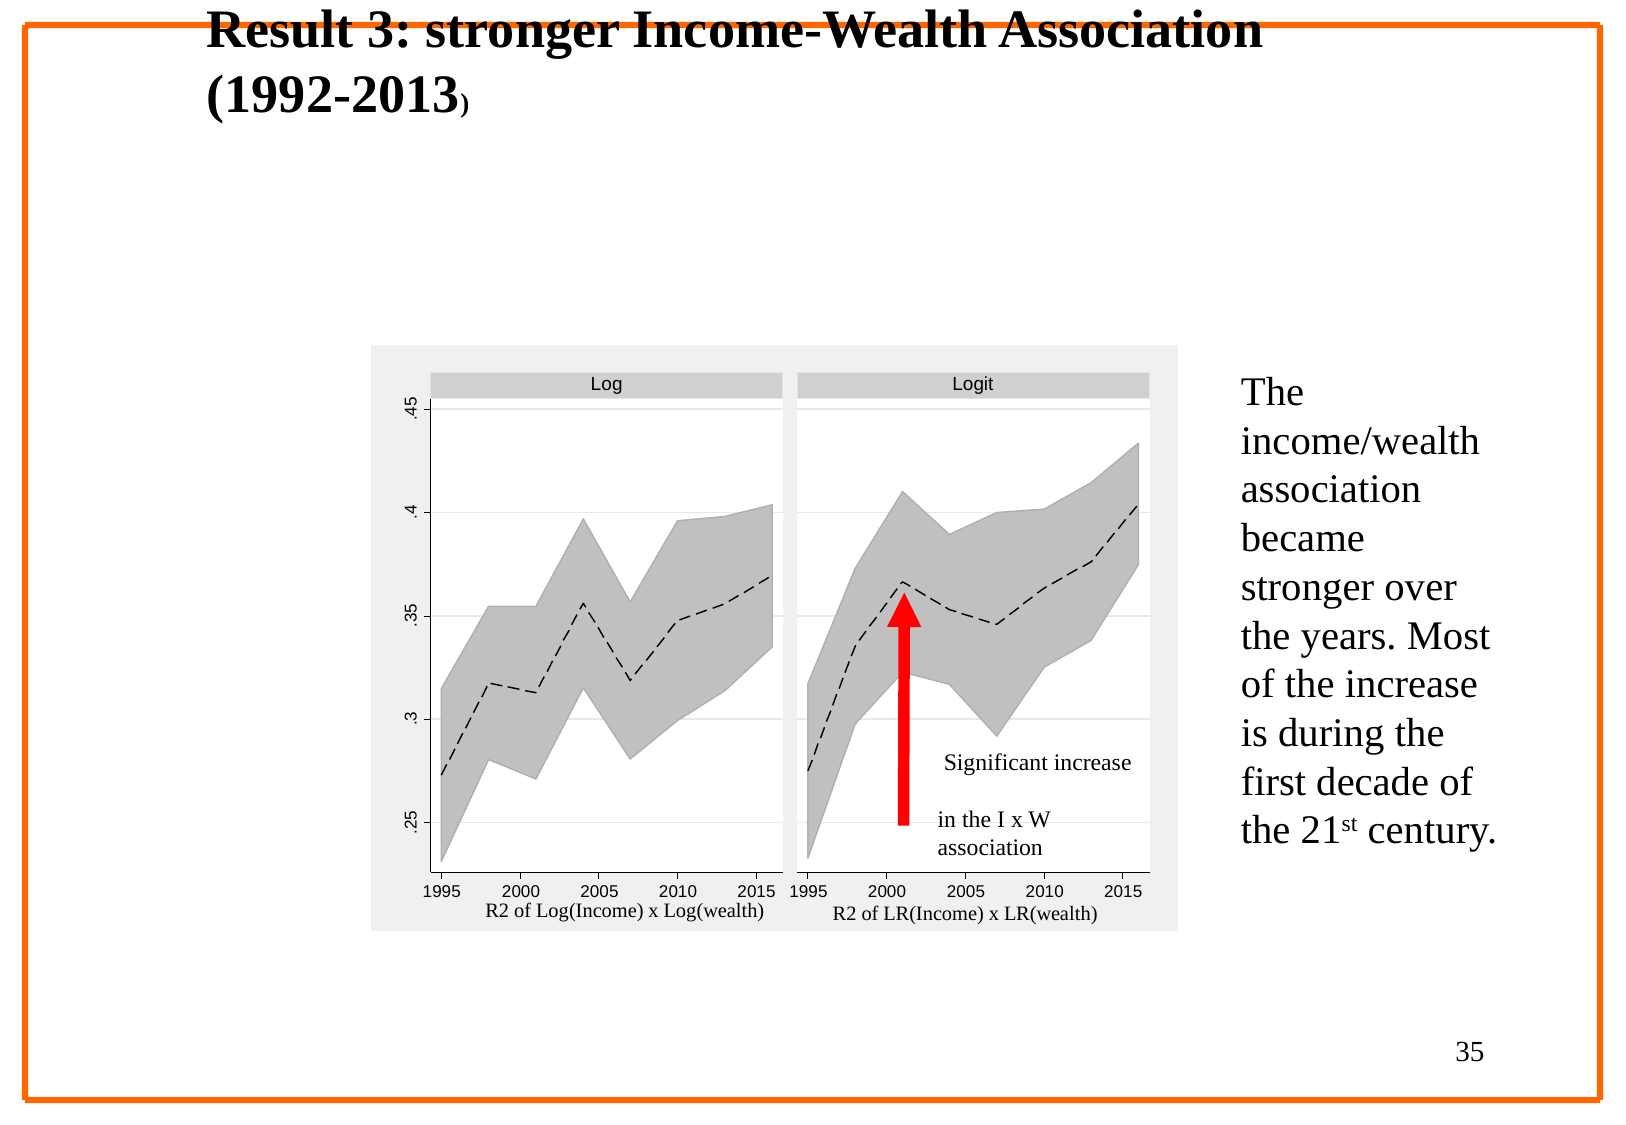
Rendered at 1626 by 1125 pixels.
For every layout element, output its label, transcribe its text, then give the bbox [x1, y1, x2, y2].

title Result 3: stronger Income-Wealth Association (1992-2013) [193, 32, 1416, 86]
slide_number 35 [1162, 1025, 1500, 1100]
picture [365, 339, 1184, 938]
text_box The income/wealth association became stronger over the years. Most of the increase is during the first decade of the 21st century. [1225, 357, 1514, 860]
